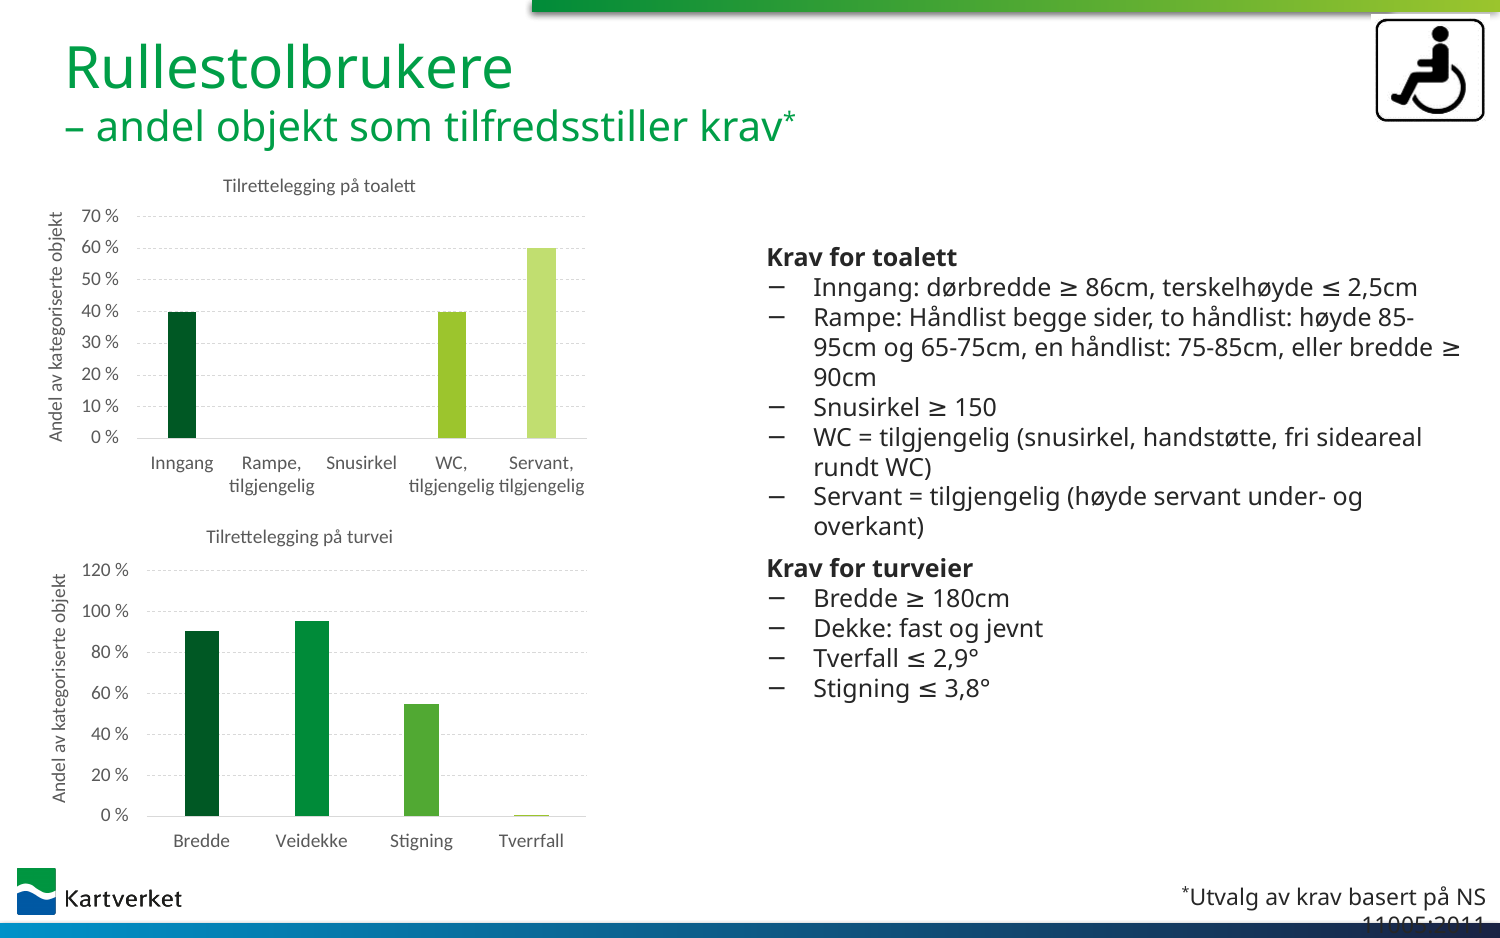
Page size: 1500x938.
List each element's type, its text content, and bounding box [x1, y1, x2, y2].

text_box Krav for turveier Bredde ≥ 180cm Dekke: fast og jevnt Tverfall ≤ 2,9° Stigning ≤ 3,8° [751, 545, 1483, 710]
picture [41, 520, 598, 859]
picture [41, 166, 598, 505]
text_box *Utvalg av krav basert på NS 11005:2011 [1068, 873, 1500, 938]
picture [1371, 13, 1491, 127]
text_box Krav for toalett Inngang: dørbredde ≥ 86cm, terskelhøyde ≤ 2,5cm Rampe: Håndlist begge sider, to håndlist: høyde 85-95cm og 65-75cm, en håndlist: 75-85cm, eller bredde ≥ 90cm Snusirkel ≥ 150 WC = tilgjengelig (snusirkel, handstøtte, fri sideareal rundt WC) Servant = tilgjengelig (høyde servant under- og overkant) [751, 234, 1483, 545]
text_box Rullestolbrukere – andel objekt som tilfredsstiller krav* [49, 14, 1431, 158]
